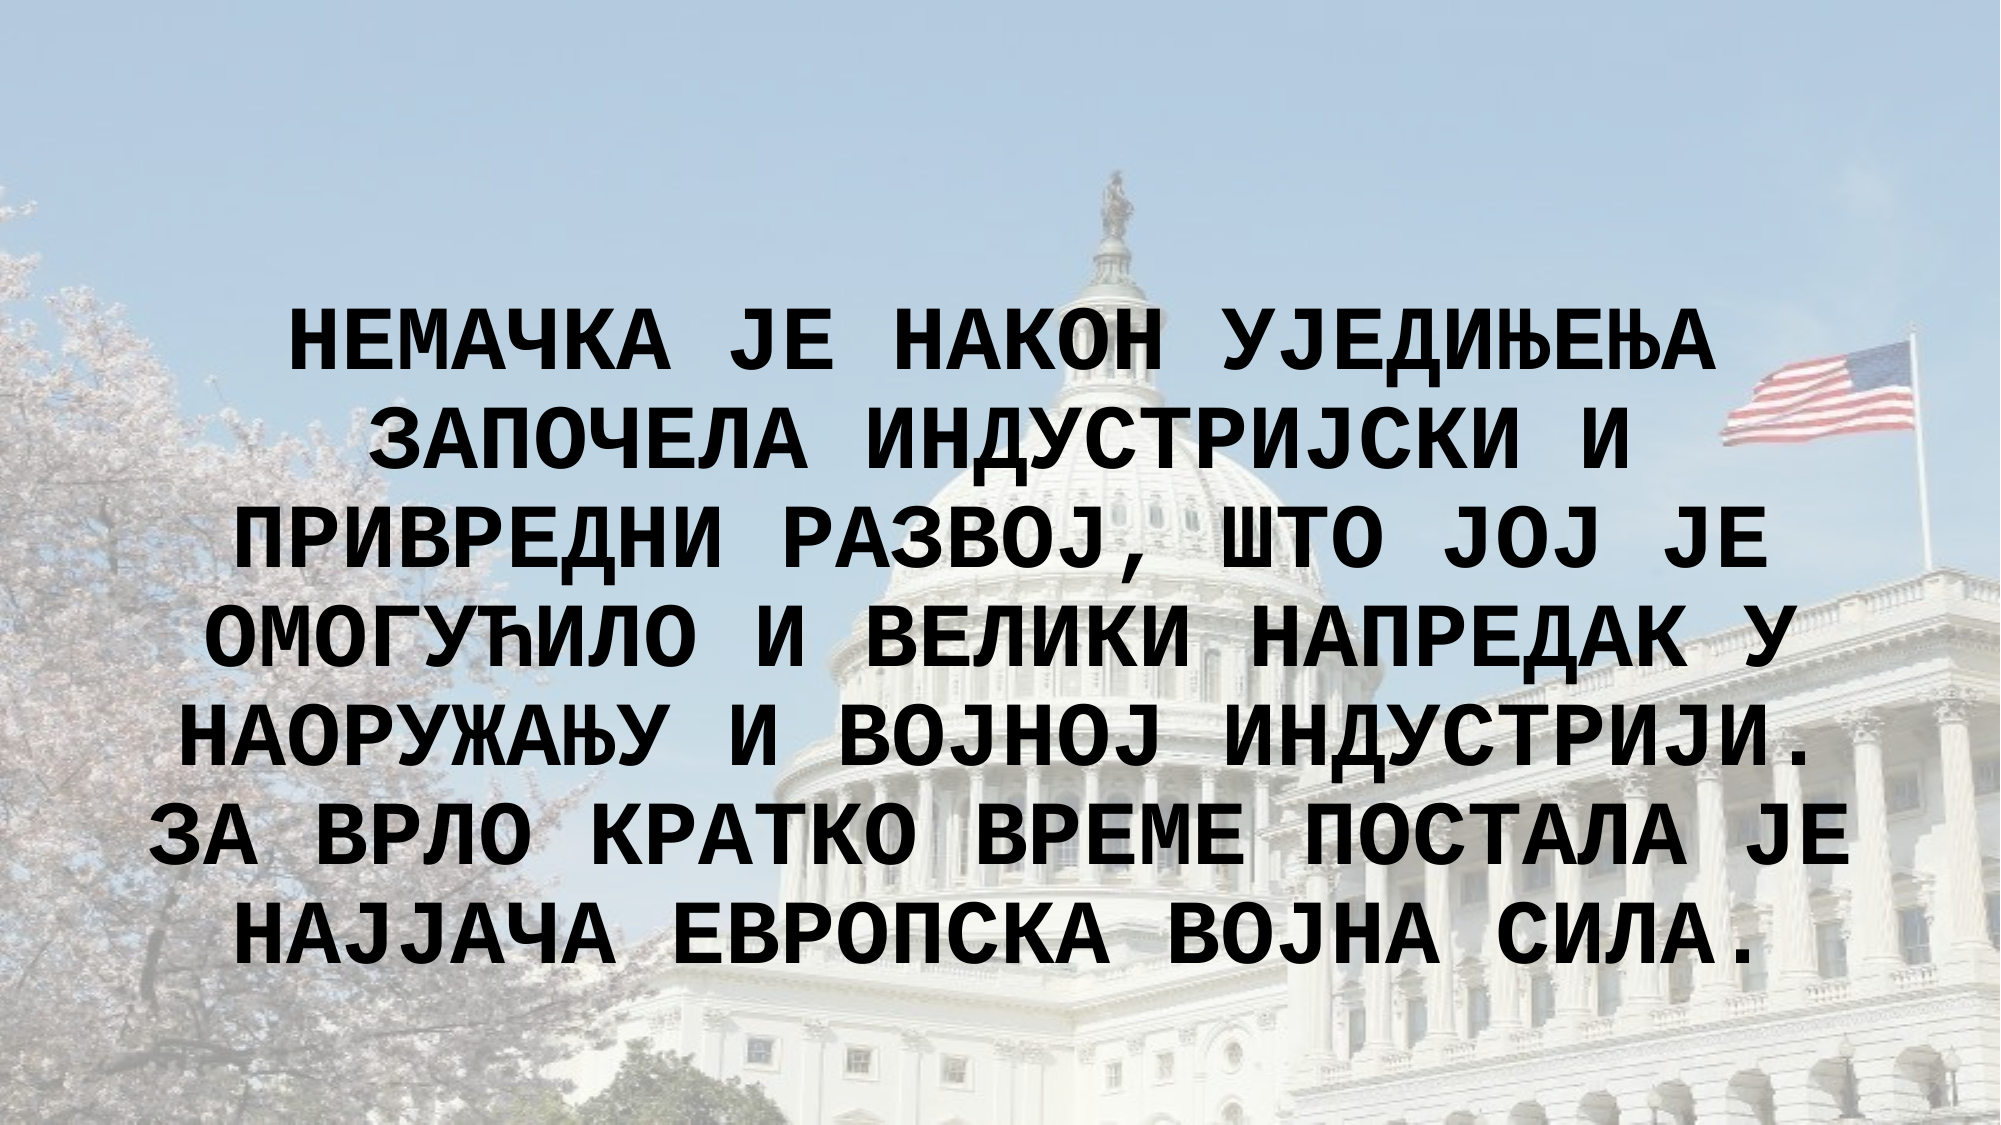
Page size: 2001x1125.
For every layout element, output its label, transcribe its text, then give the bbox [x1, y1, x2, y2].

title НЕМАЧКА ЈЕ НАКОН УЈЕДИЊЕЊА ЗАПОЧЕЛА ИНДУСТРИЈСКИ И ПРИВРЕДНИ РАЗВОЈ, ШТО ЈОЈ ЈЕ ОМОГУЋИЛО И ВЕЛИКИ НАПРЕДАК У НАОРУЖАЊУ И ВОЈНОЈ ИНДУСТРИЈИ. ЗА ВРЛО КРАТКО ВРЕМЕ ПОСТАЛА ЈЕ НАЈЈАЧА ЕВРОПСКА ВОЈНА СИЛА. [109, 271, 1893, 1003]
